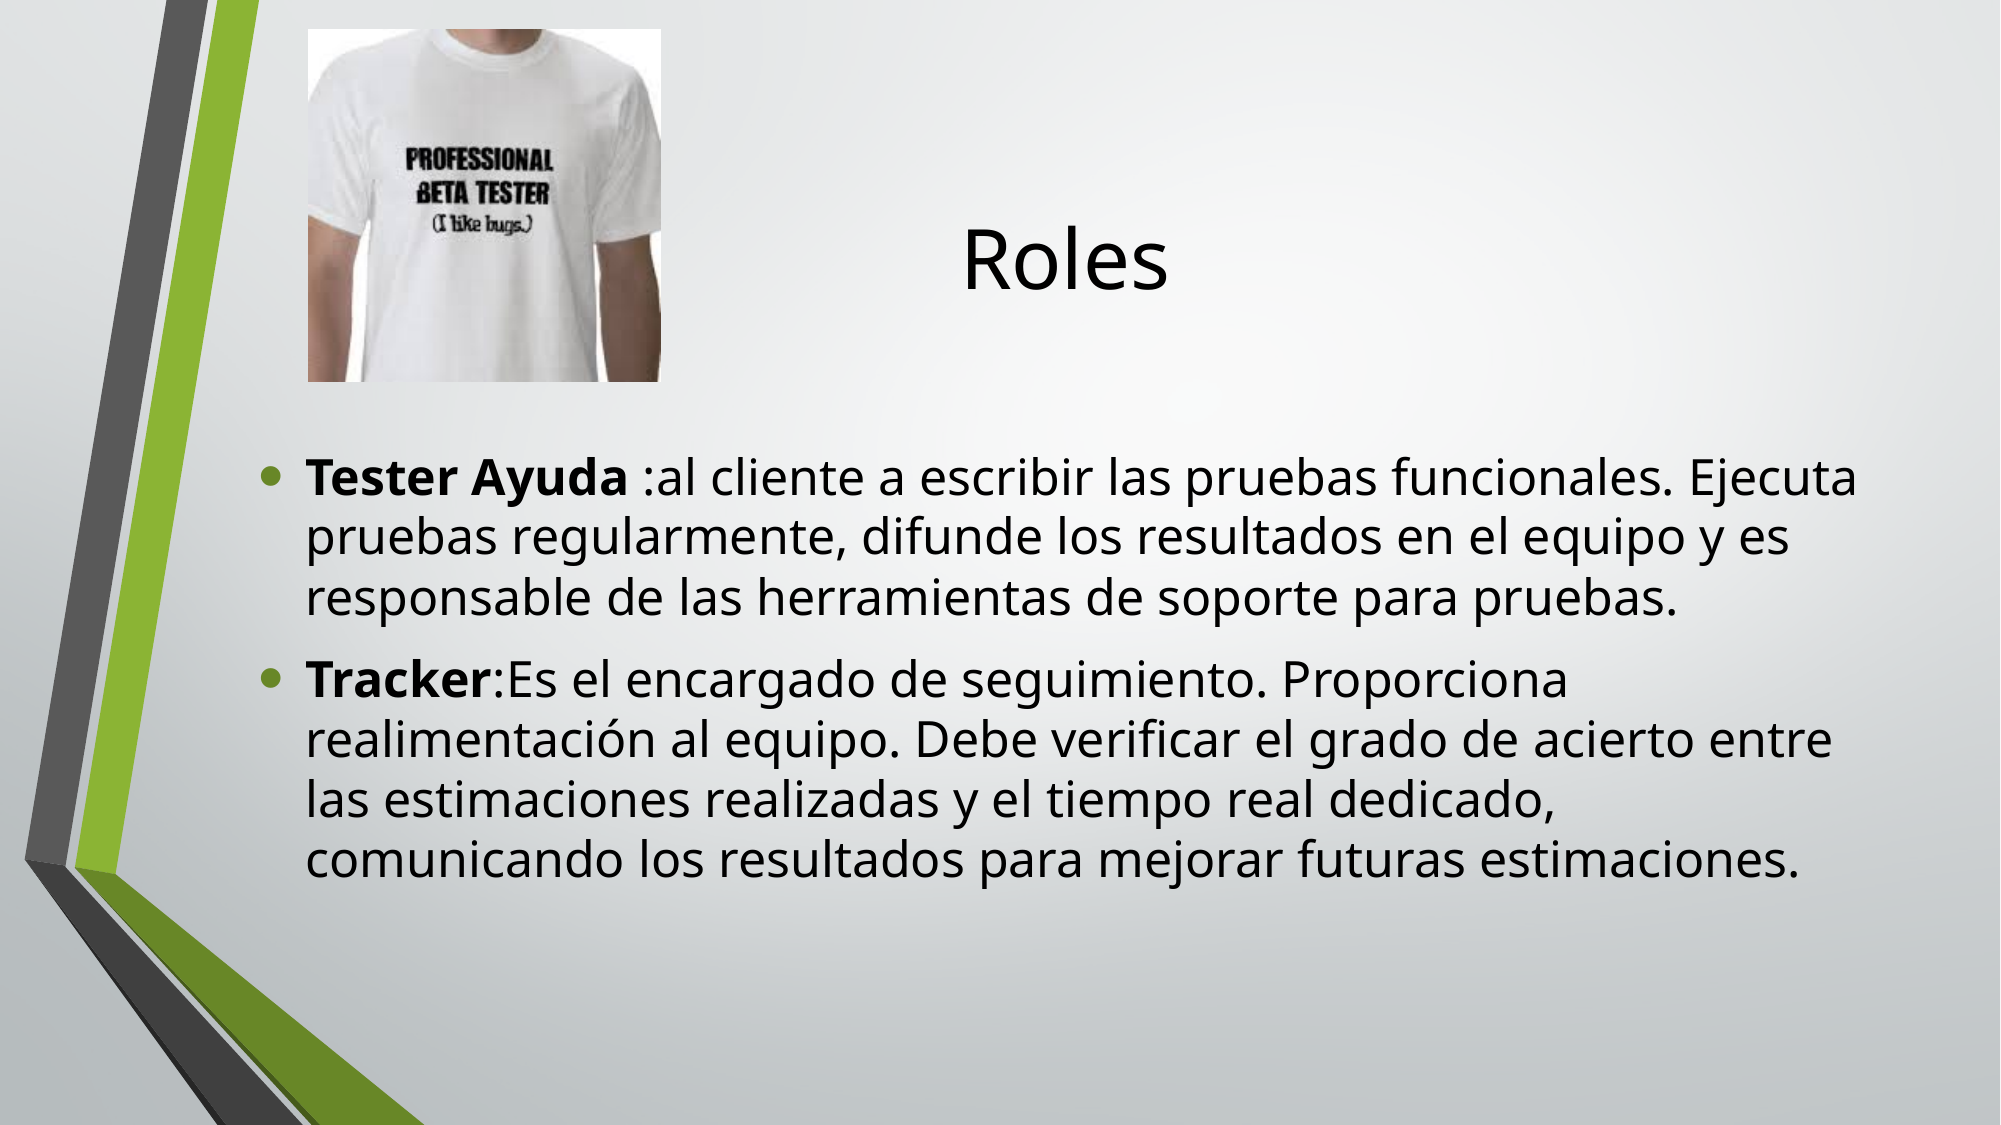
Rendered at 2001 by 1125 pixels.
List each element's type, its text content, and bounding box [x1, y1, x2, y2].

list Tester Ayuda :al cliente a escribir las pruebas funcionales. Ejecuta pruebas regularmente, difunde los resultados en el equipo y es responsable de las herramientas de soporte para pruebas. Tracker:Es el encargado de seguimiento. Proporciona realimentación al equipo. Debe verificar el grado de acierto entre las estimaciones realizadas y el tiempo real dedicado, comunicando los resultados para mejorar futuras estimaciones. [243, 437, 1887, 950]
title Roles [243, 112, 1887, 400]
picture [308, 29, 661, 382]
